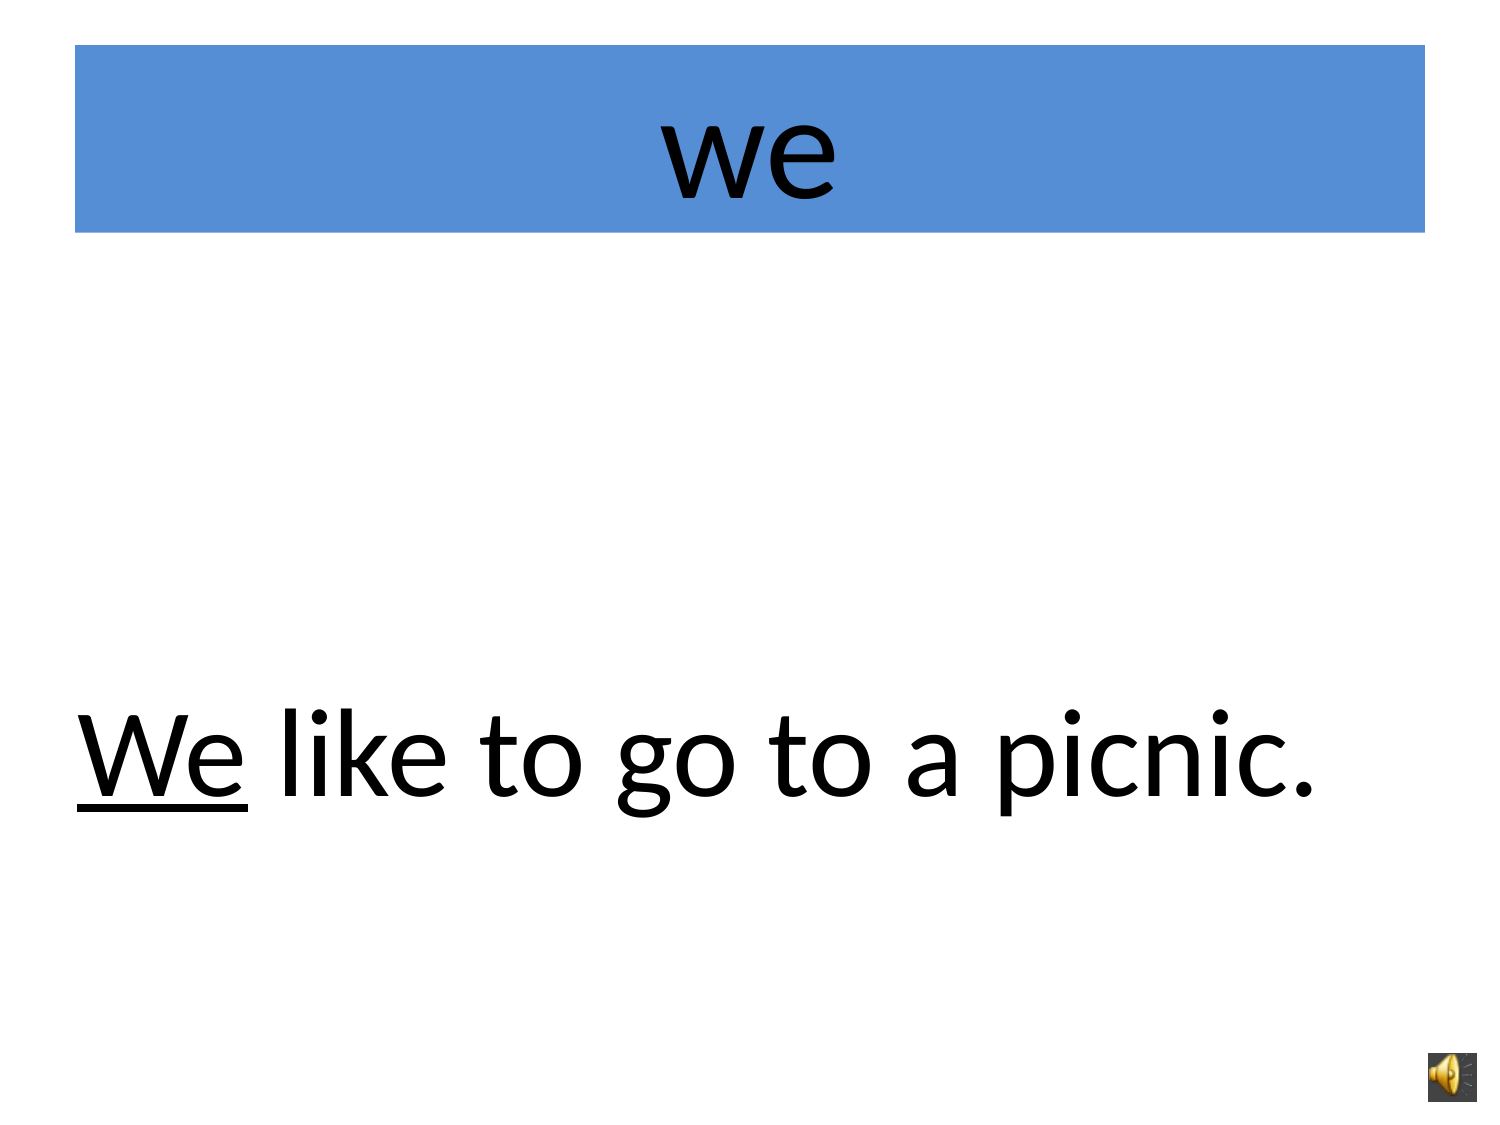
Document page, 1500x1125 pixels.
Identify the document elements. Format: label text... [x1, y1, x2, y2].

title we [75, 45, 1425, 233]
picture [1427, 1052, 1478, 1103]
list We like to go to a picnic. [62, 662, 1413, 938]
